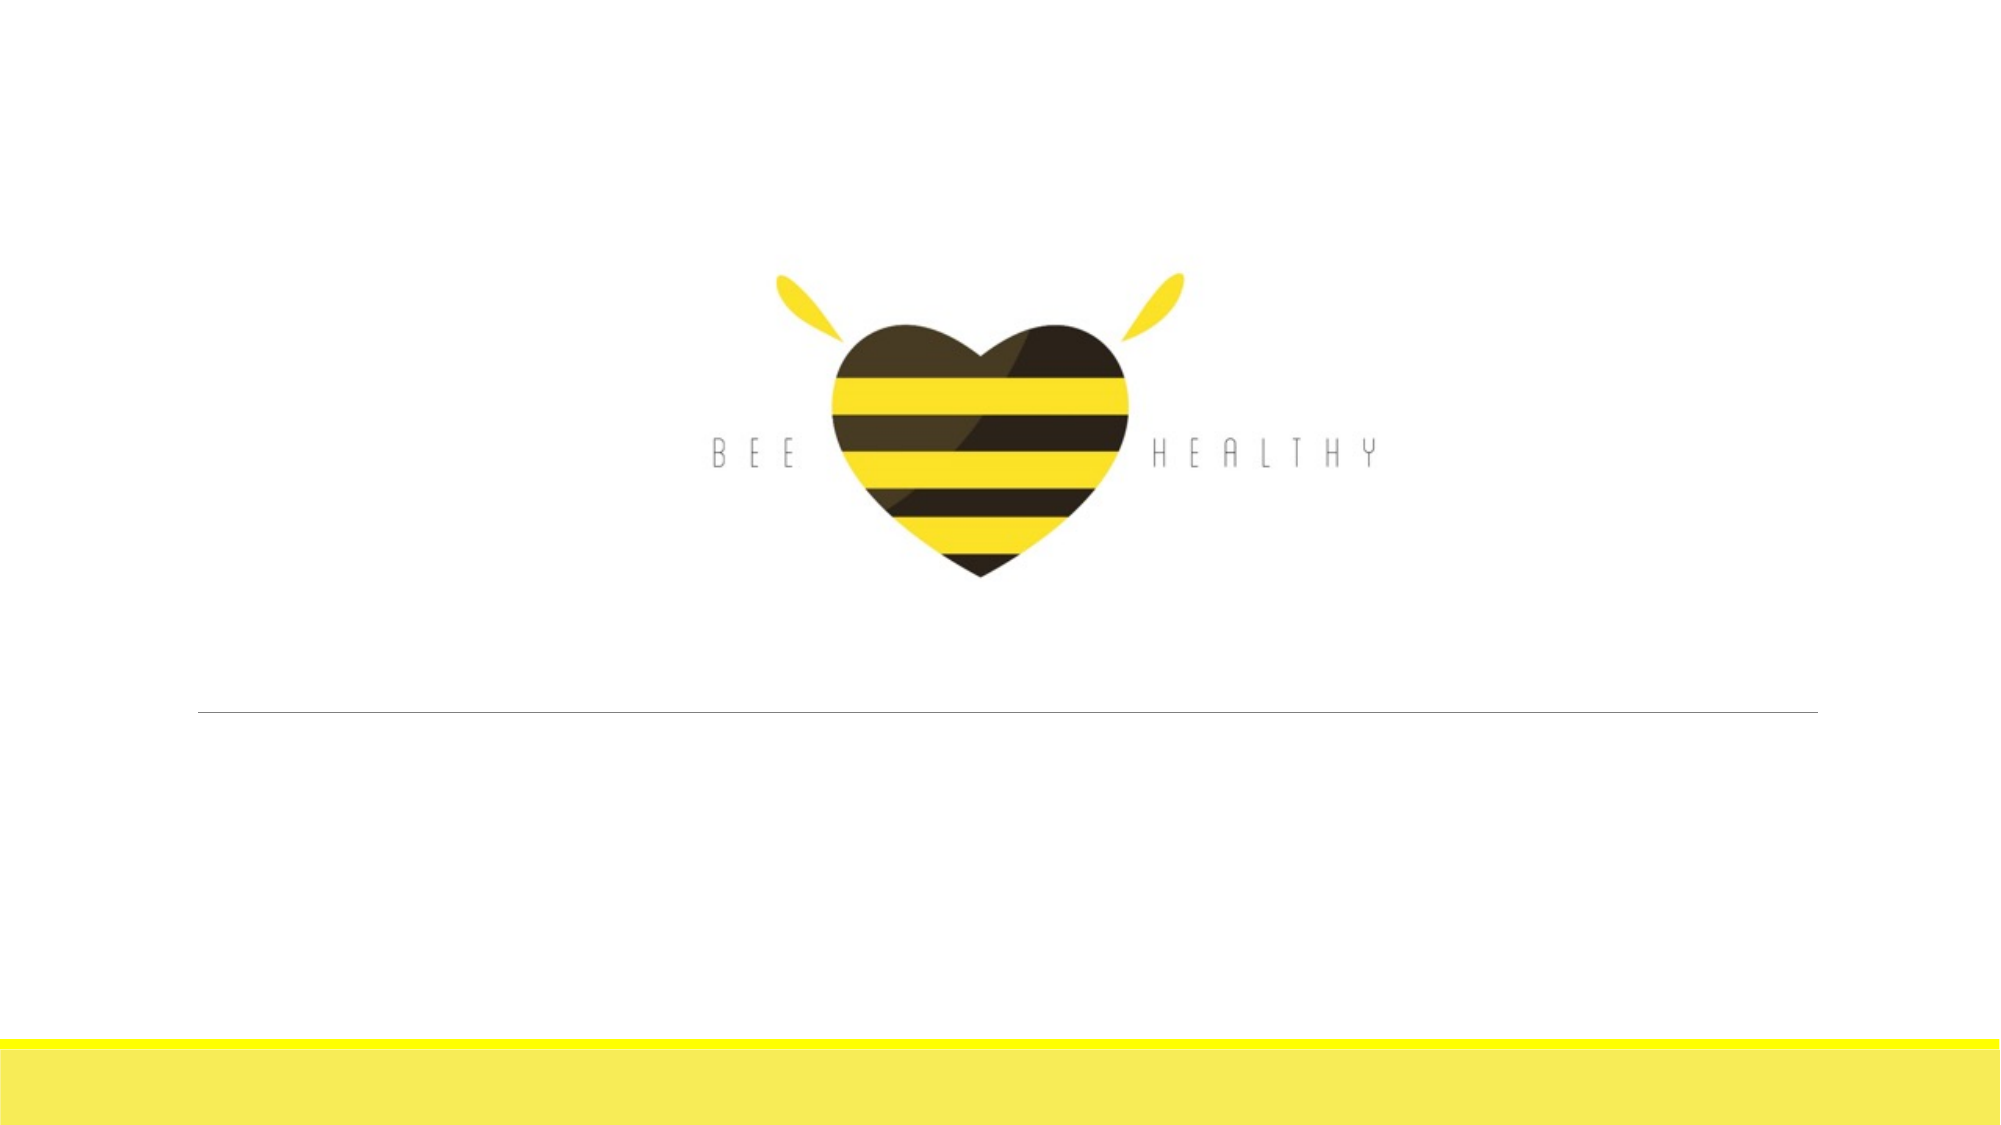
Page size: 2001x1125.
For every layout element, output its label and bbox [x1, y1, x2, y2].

picture [126, 106, 1820, 633]
